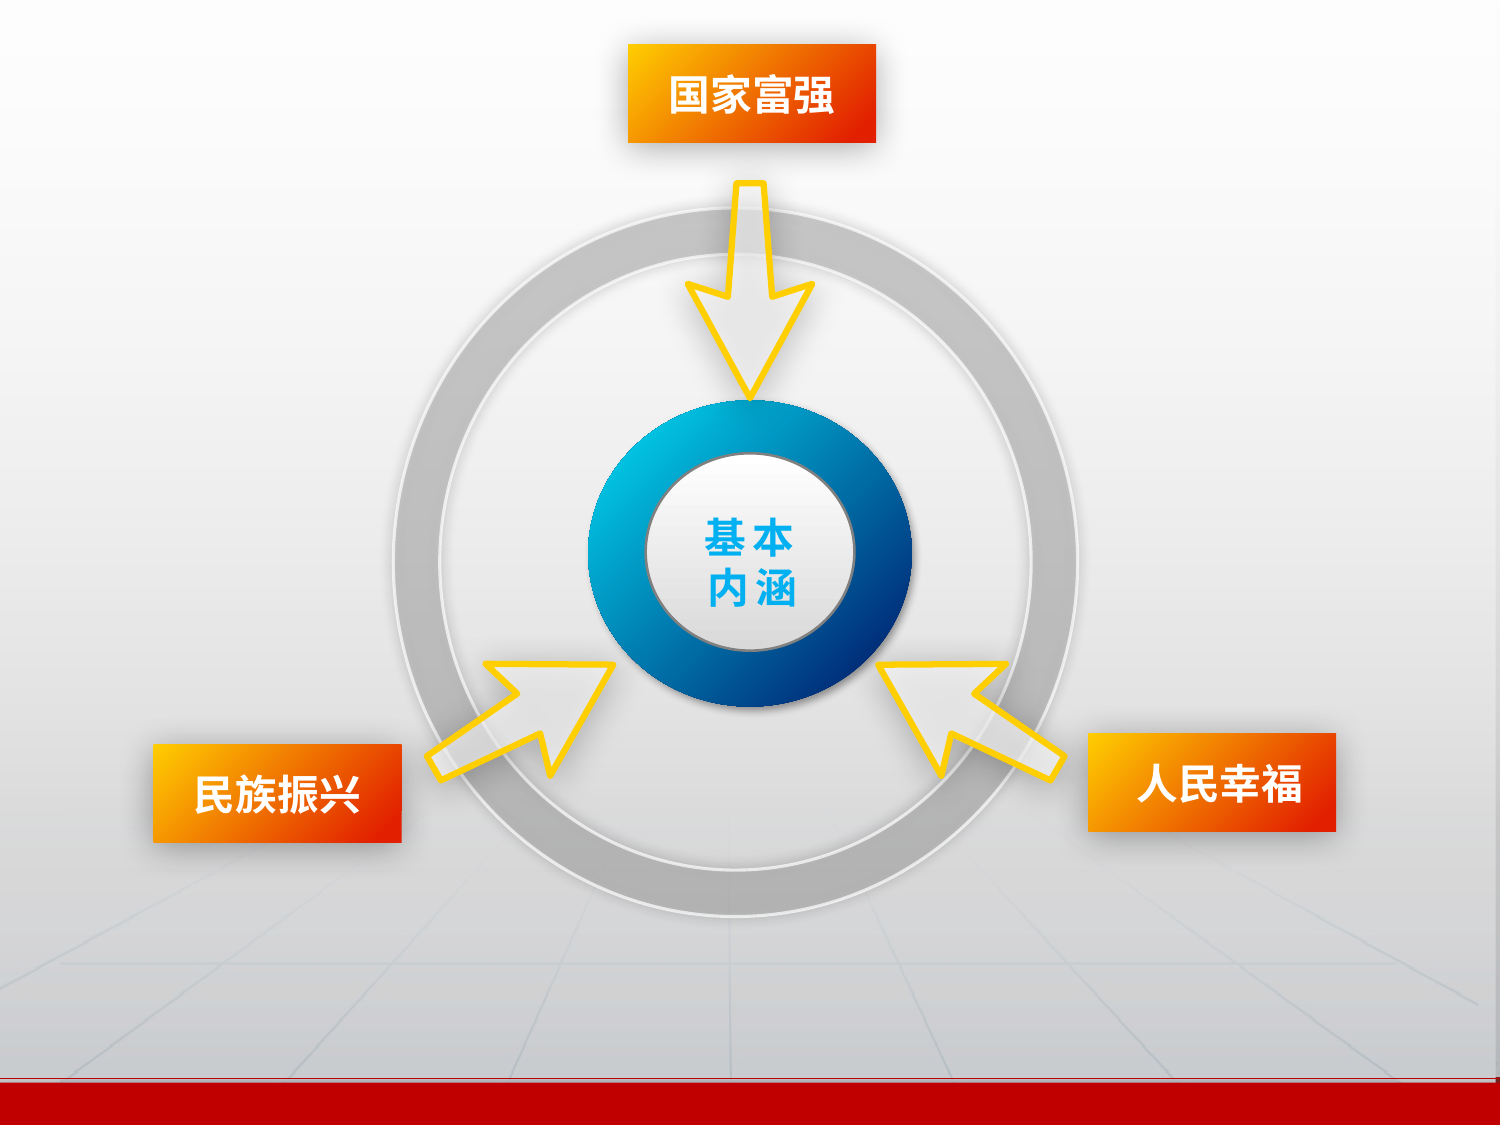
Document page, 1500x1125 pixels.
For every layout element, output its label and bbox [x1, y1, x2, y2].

text_box [0, 1078, 1500, 1125]
text_box [0, 0, 1500, 1078]
text_box [587, 400, 913, 707]
